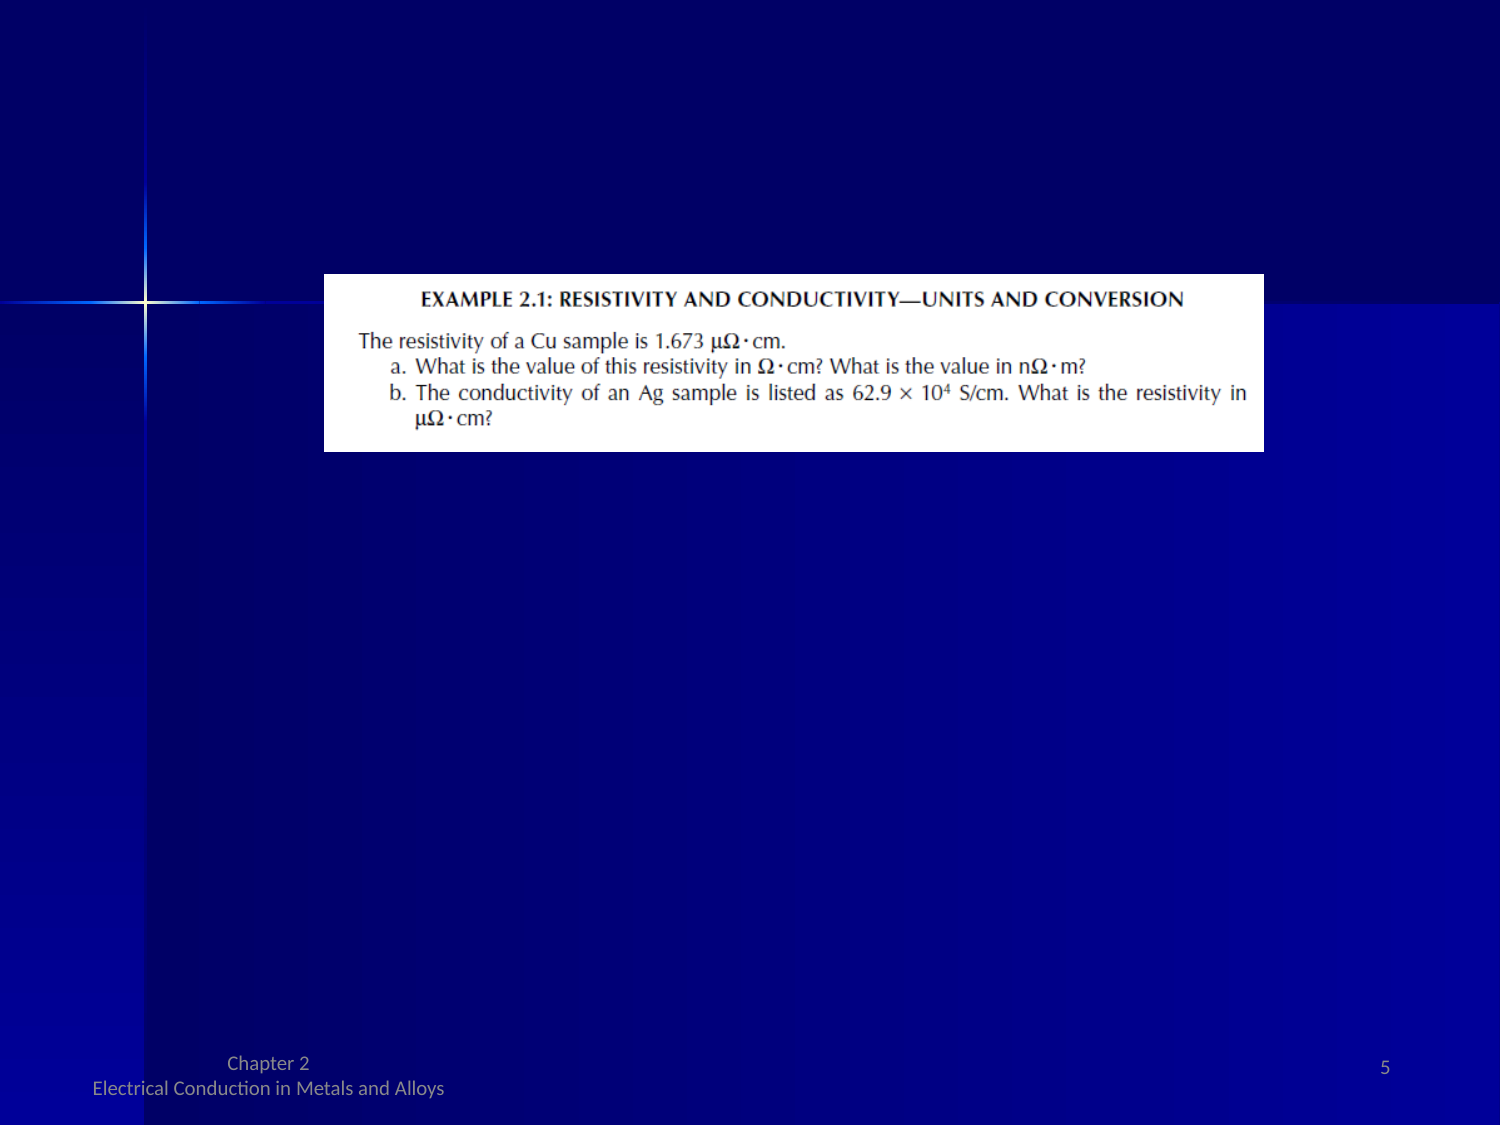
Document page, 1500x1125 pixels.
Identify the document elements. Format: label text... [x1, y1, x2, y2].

picture [324, 274, 1264, 452]
slide_number Chapter 2 Electrical Conduction in Metals and Alloys [74, 1037, 463, 1113]
